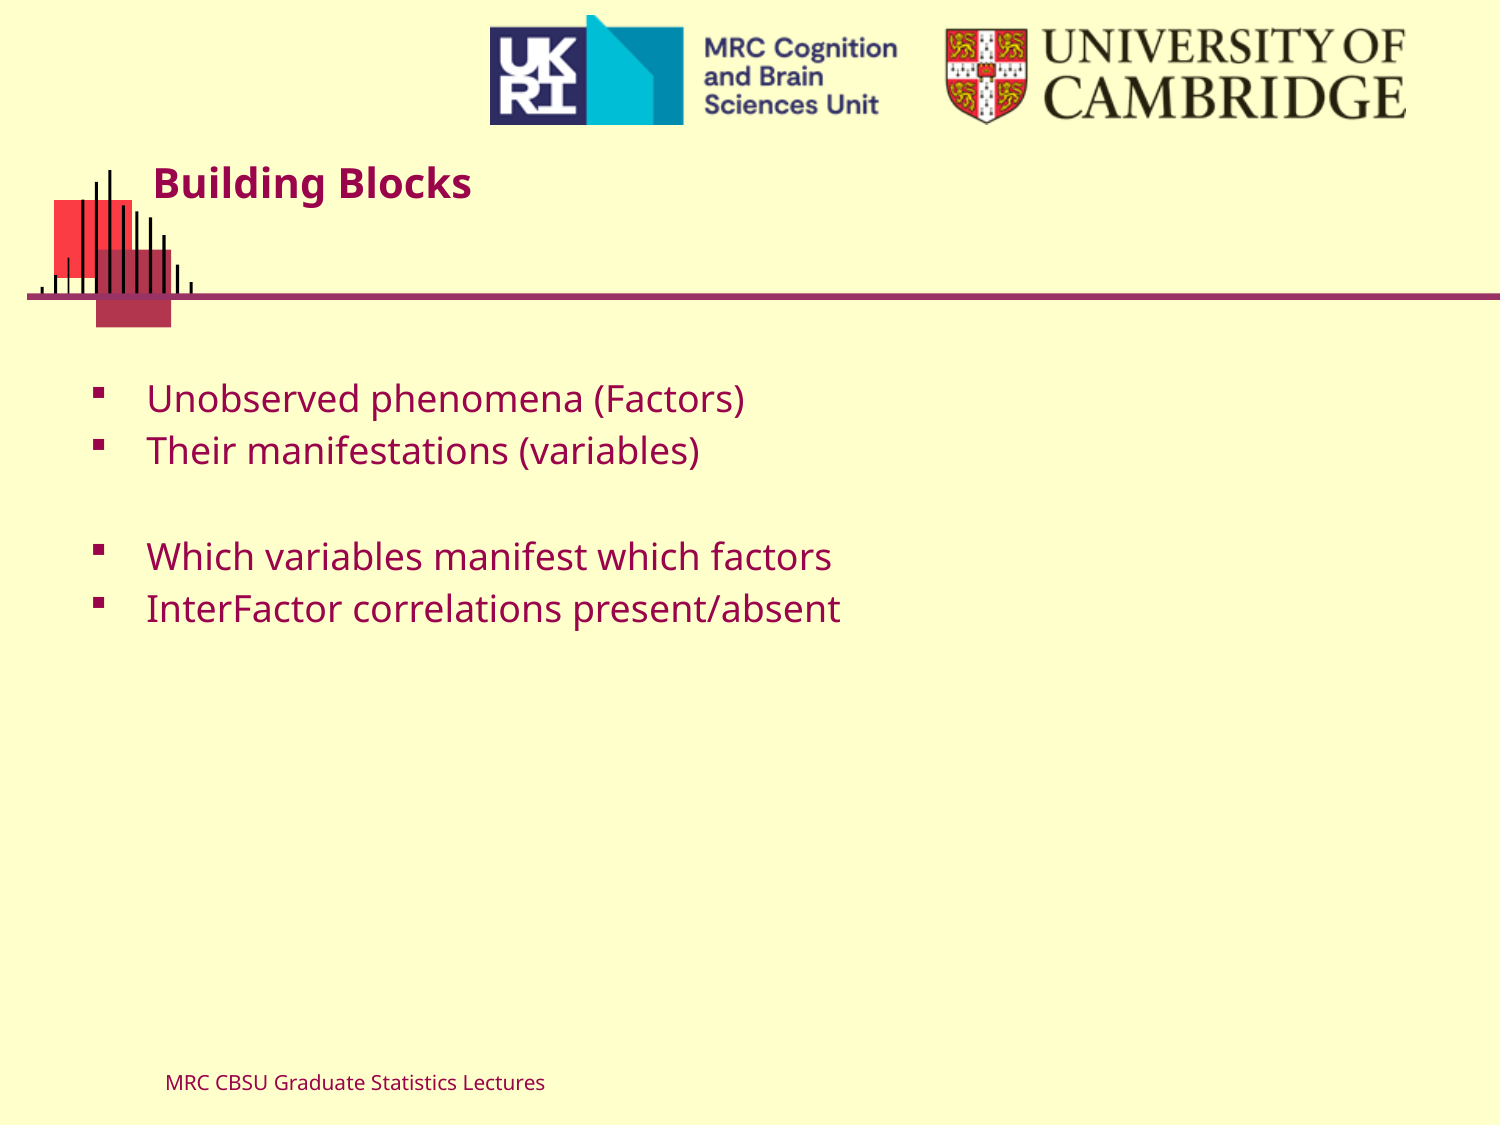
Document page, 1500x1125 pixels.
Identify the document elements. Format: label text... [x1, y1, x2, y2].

footer MRC CBSU Graduate Statistics Lectures [149, 1062, 988, 1101]
title Building Blocks [137, 137, 988, 233]
list Unobserved phenomena (Factors) Their manifestations (variables) Which variables manifest which factors InterFactor correlations present/absent [75, 262, 1425, 1038]
picture [490, 15, 1406, 125]
